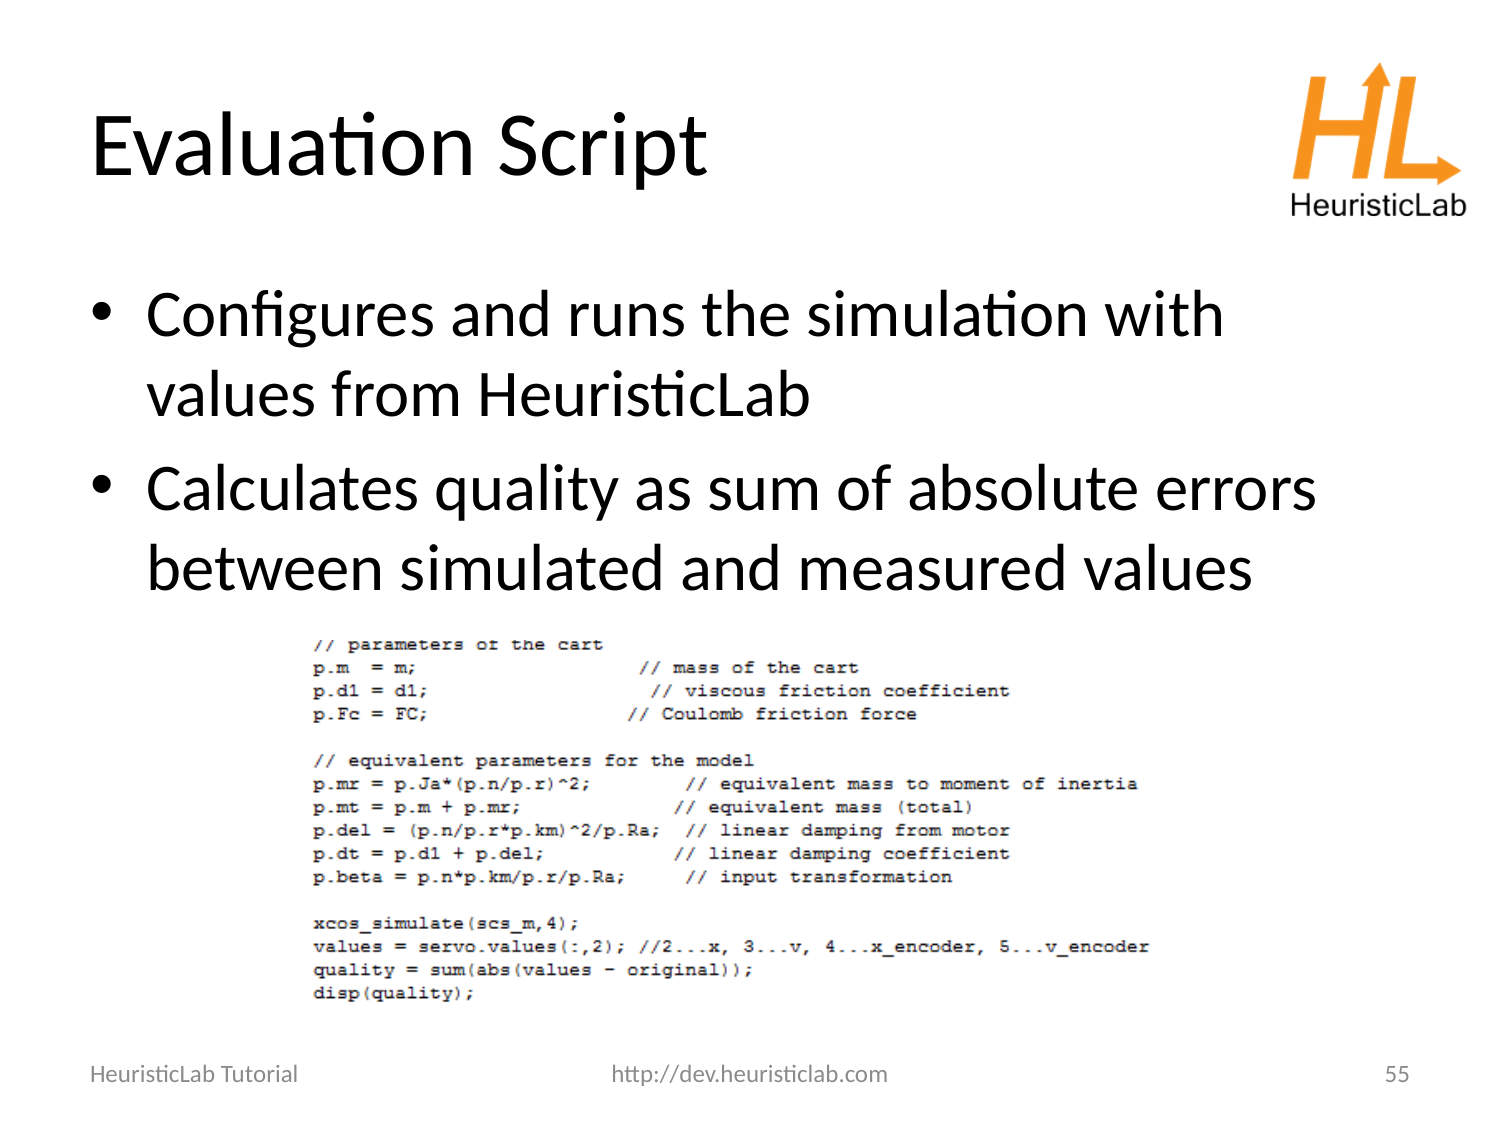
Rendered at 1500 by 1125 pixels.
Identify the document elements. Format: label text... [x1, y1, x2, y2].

picture [312, 639, 1165, 1012]
title Evaluation Script [75, 45, 1282, 233]
picture [1281, 27, 1474, 244]
footer http://dev.heuristiclab.com [512, 1042, 988, 1103]
list Configures and runs the simulation with values from HeuristicLab Calculates quality as sum of absolute errors between simulated and measured values [75, 262, 1425, 1005]
slide_number 55 [1074, 1042, 1425, 1103]
slide_number HeuristicLab Tutorial [75, 1042, 425, 1103]
